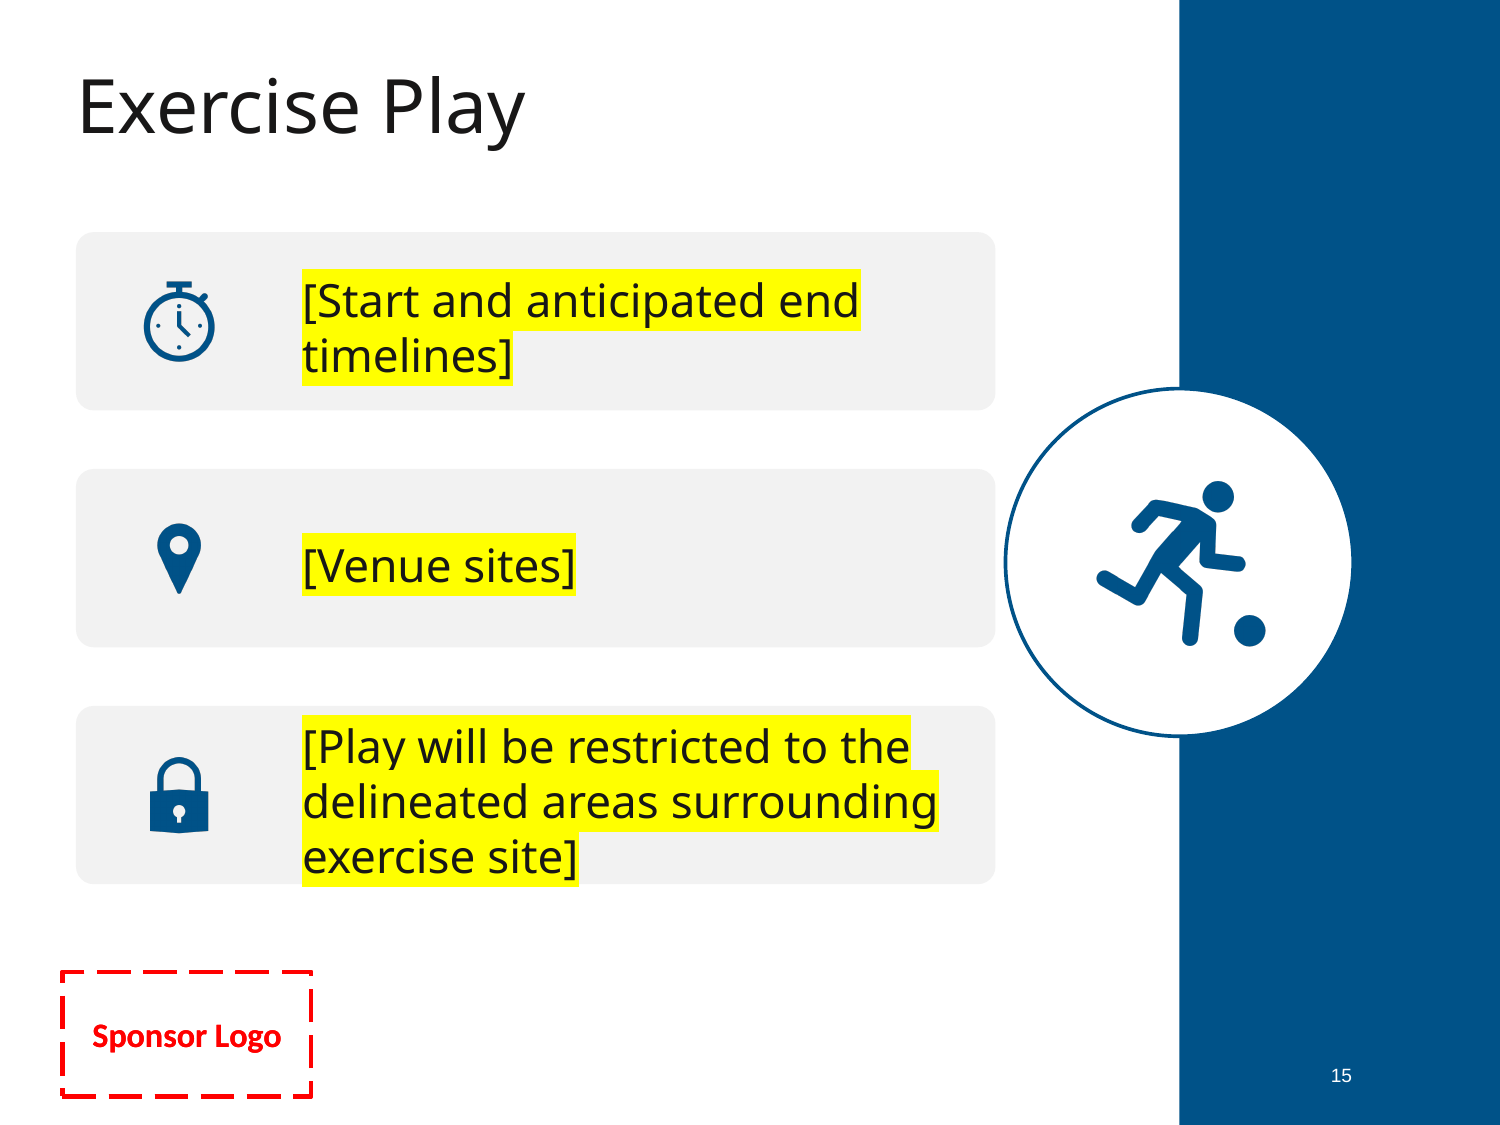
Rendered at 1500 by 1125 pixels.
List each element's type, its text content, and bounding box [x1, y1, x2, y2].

text_box [1177, 0, 1500, 1125]
picture [1086, 469, 1275, 658]
title Exercise Play [61, 21, 981, 186]
slide_number 15 [1242, 1052, 1368, 1098]
text_box [1003, 386, 1356, 739]
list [75, 231, 996, 897]
